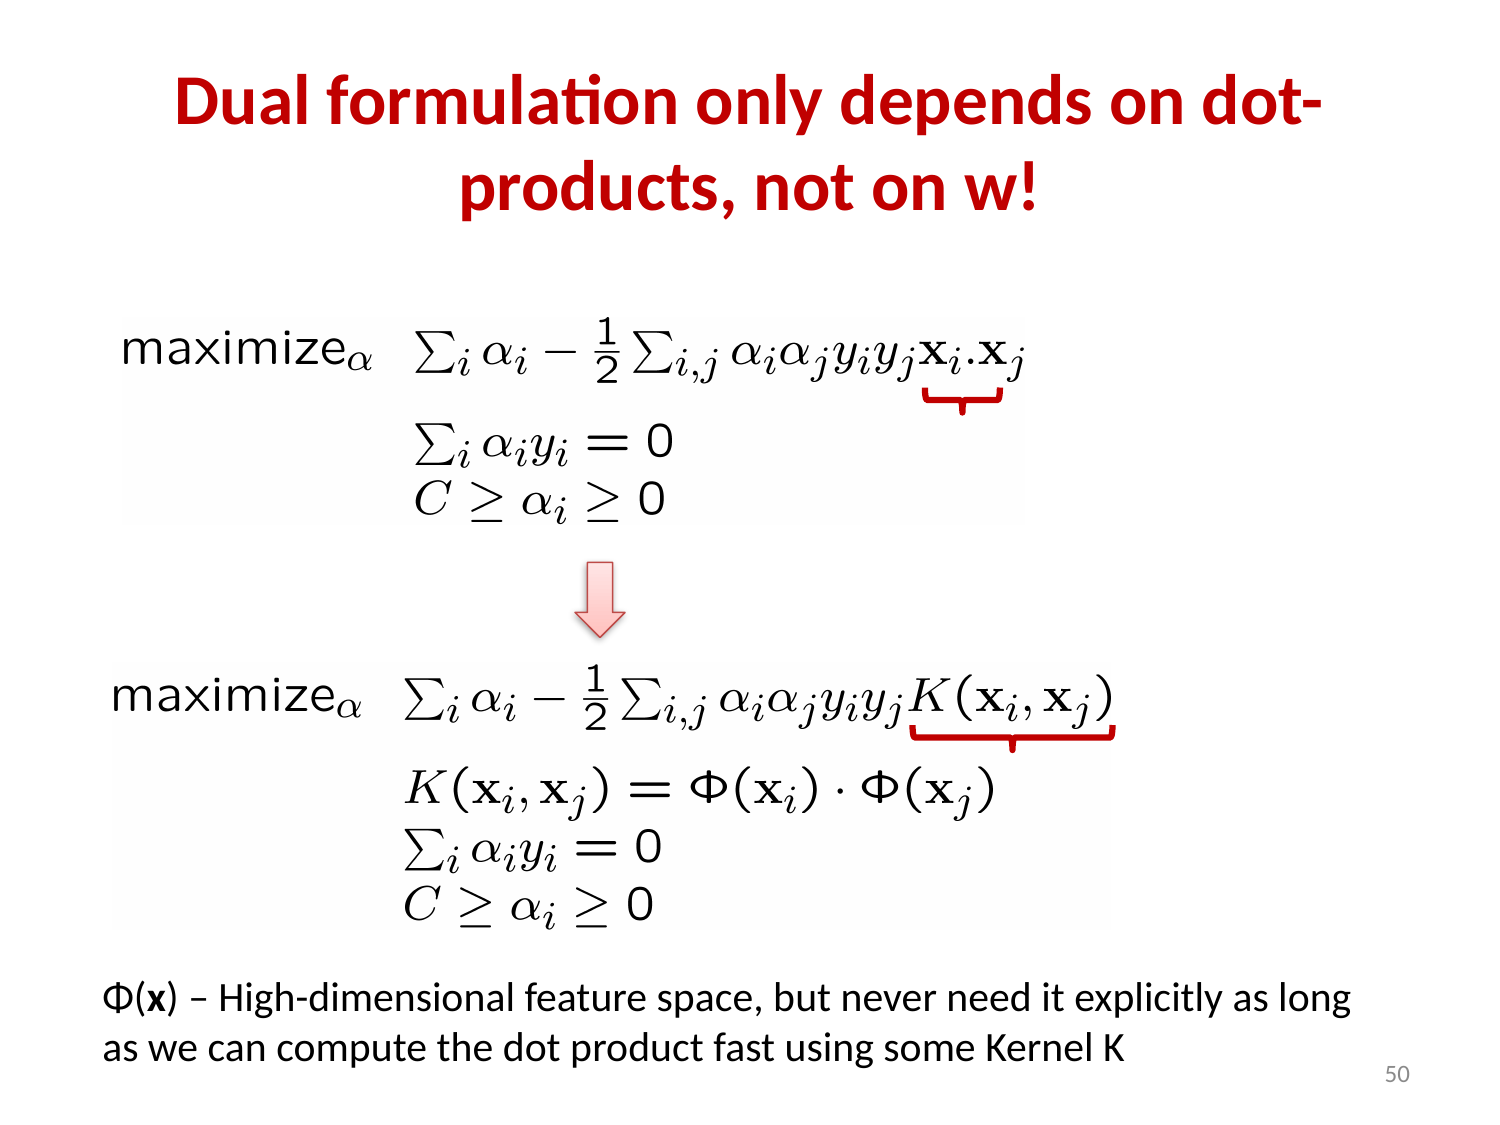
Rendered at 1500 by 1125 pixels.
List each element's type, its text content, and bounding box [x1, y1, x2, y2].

picture [122, 317, 1025, 526]
title Dual formulation only depends on dot-products, not on w! [75, 45, 1425, 233]
text_box [574, 561, 626, 638]
slide_number 50 [1074, 1042, 1425, 1103]
picture [112, 662, 1111, 930]
text_box Φ(x) – High-dimensional feature space, but never need it explicitly as long as we can compute the dot product fast using some Kernel K [87, 962, 1400, 1078]
